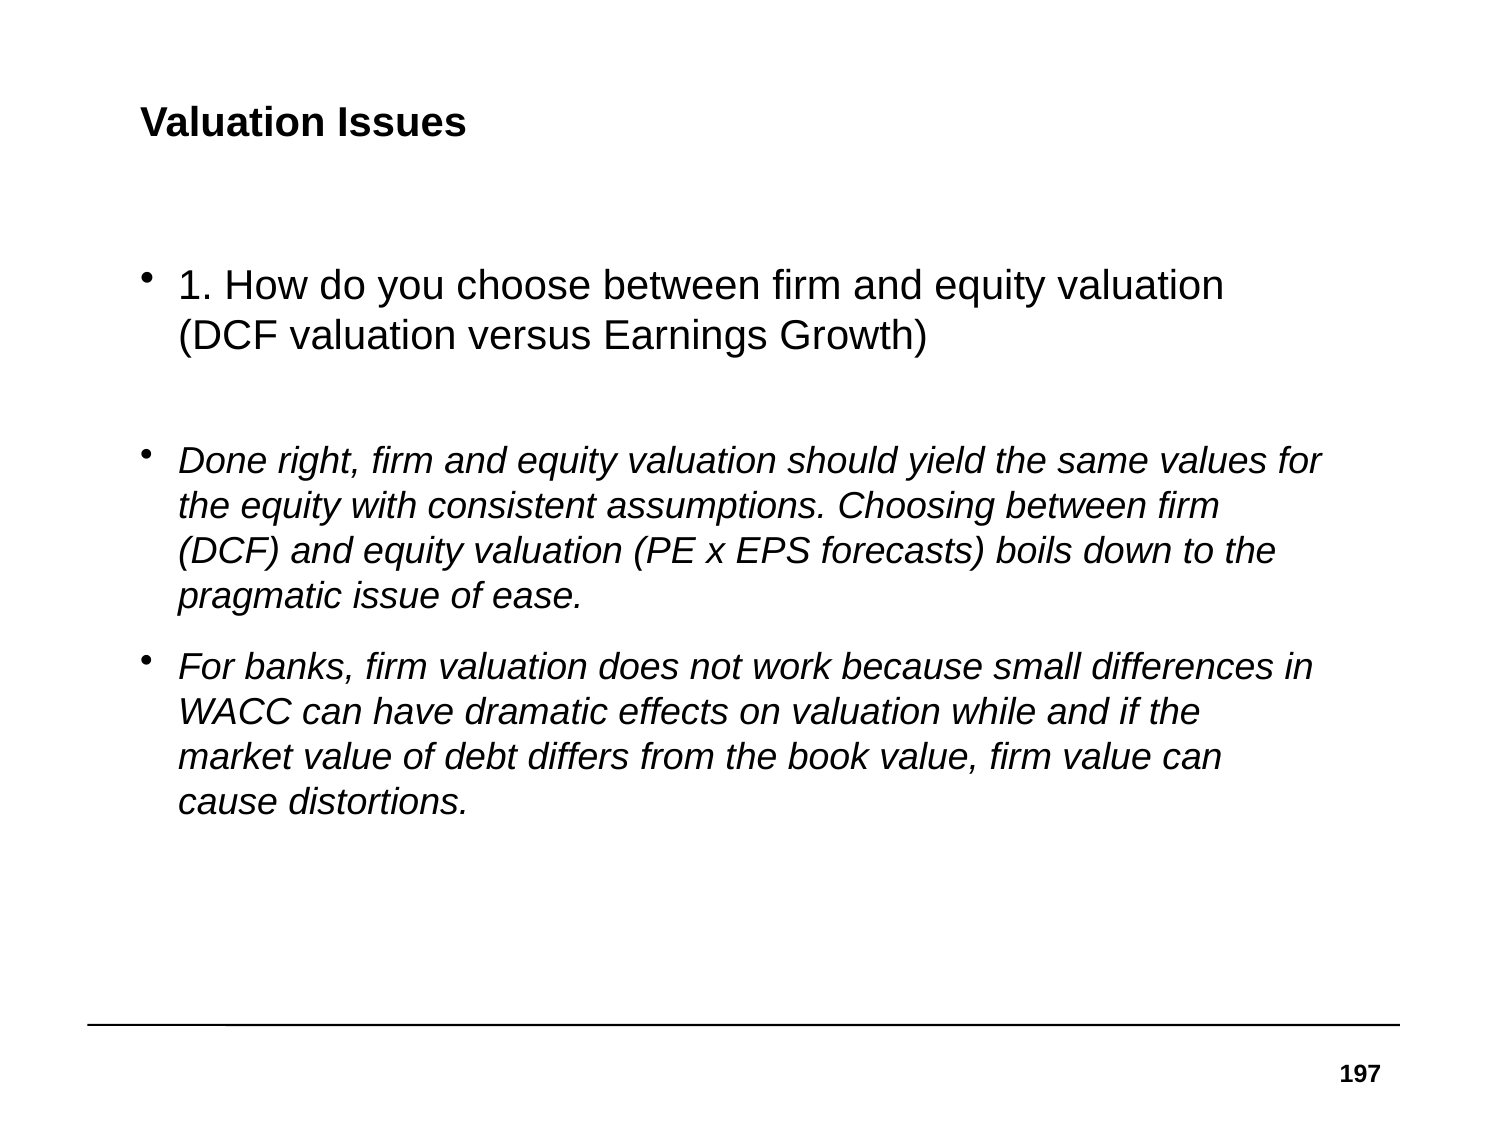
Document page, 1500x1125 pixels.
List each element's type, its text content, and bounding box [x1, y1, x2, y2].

list 1. How do you choose between firm and equity valuation (DCF valuation versus Earnings Growth) Done right, firm and equity valuation should yield the same values for the equity with consistent assumptions. Choosing between firm (DCF) and equity valuation (PE x EPS forecasts) boils down to the pragmatic issue of ease. For banks, firm valuation does not work because small differences in WACC can have dramatic effects on valuation while and if the market value of debt differs from the book value, firm value can cause distortions. [125, 249, 1338, 1000]
title Valuation Issues [125, 87, 1375, 225]
